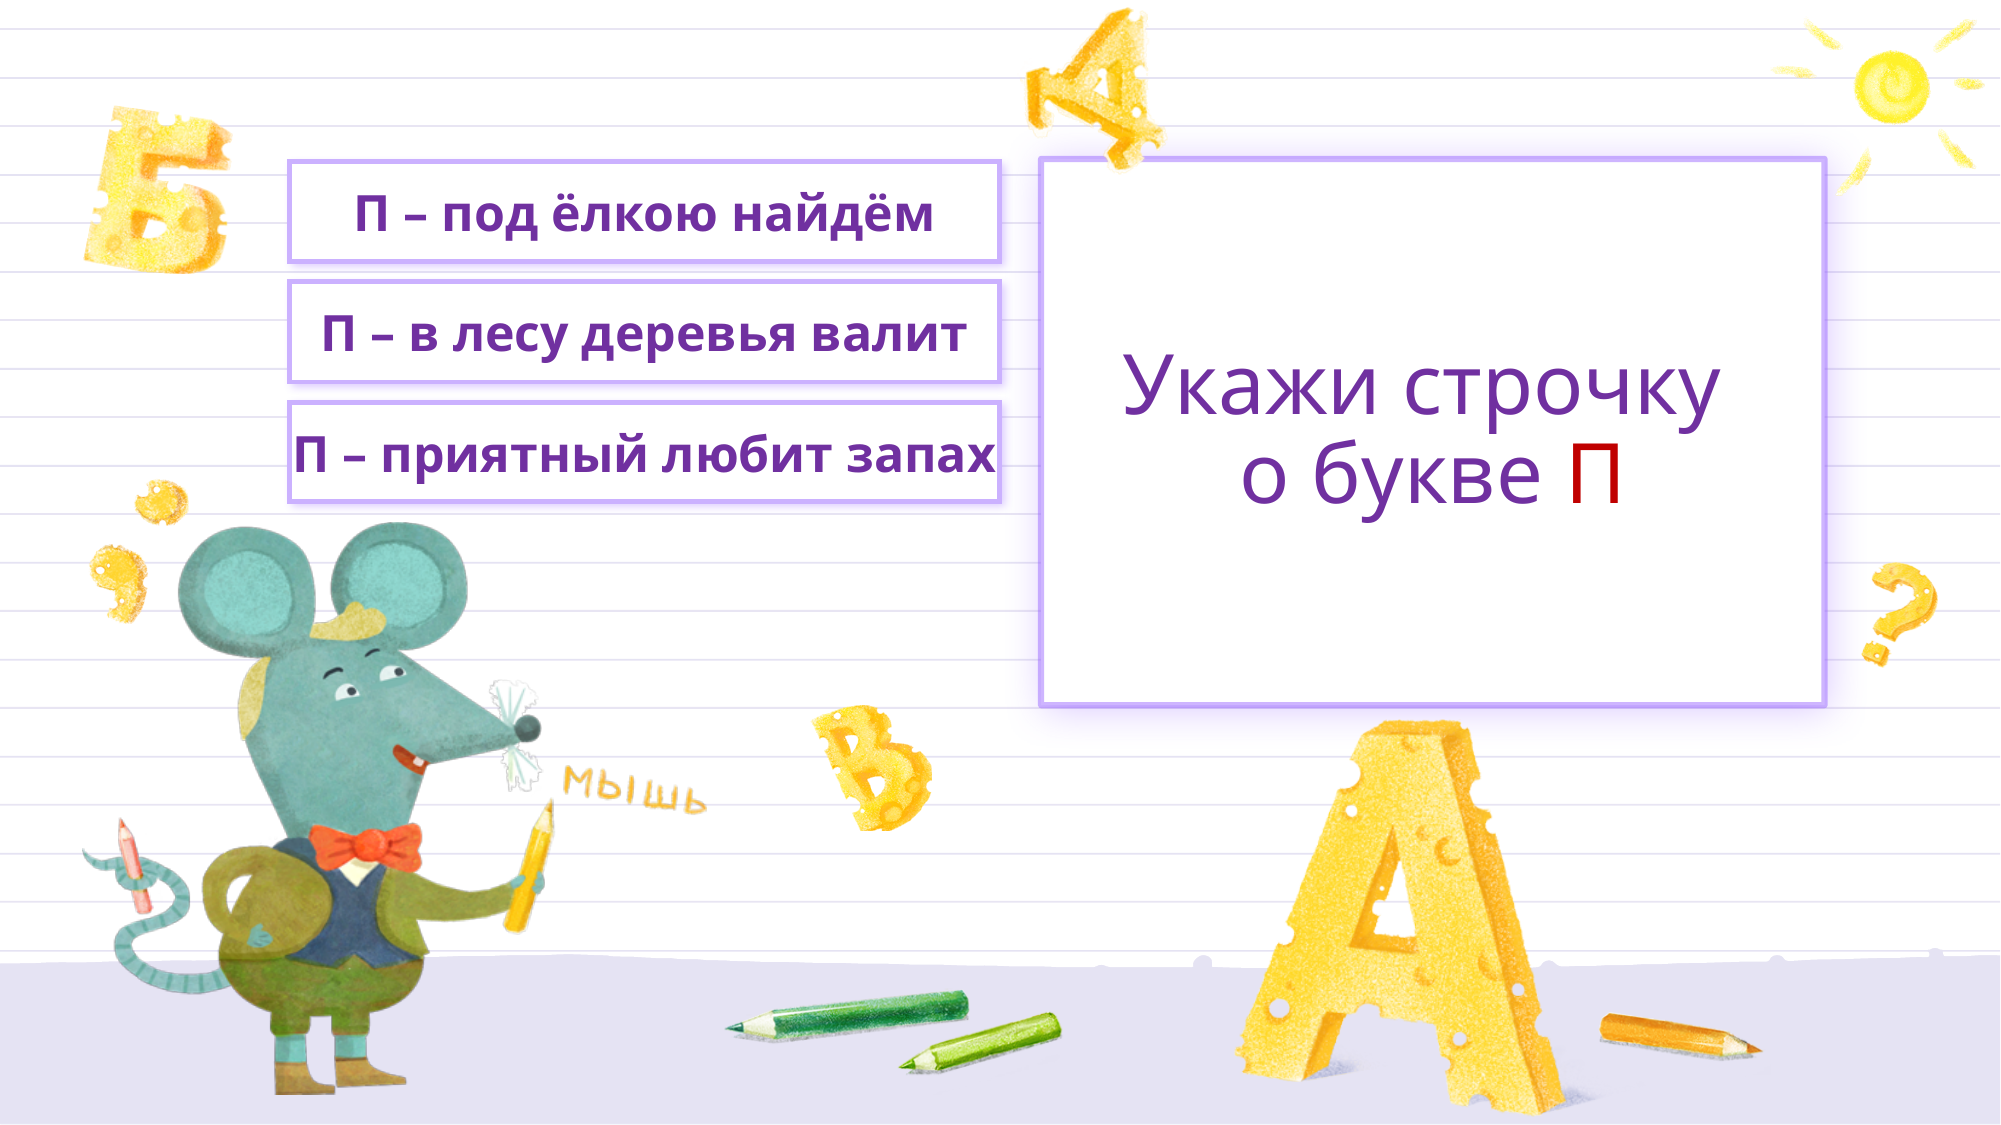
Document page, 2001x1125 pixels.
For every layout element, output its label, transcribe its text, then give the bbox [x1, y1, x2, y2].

text_box П – приятный любит запах [289, 401, 1000, 503]
picture [82, 478, 707, 1095]
picture [1017, 7, 1168, 176]
picture [1861, 562, 1938, 668]
picture [82, 105, 233, 274]
text_box Укажи строчку о букве П [1041, 158, 1825, 706]
text_box П – под ёлкою найдём [289, 161, 1000, 262]
picture [1770, 16, 1985, 196]
picture [810, 705, 932, 831]
text_box П – в лесу деревья валит [289, 281, 1000, 383]
picture [724, 719, 1771, 1117]
